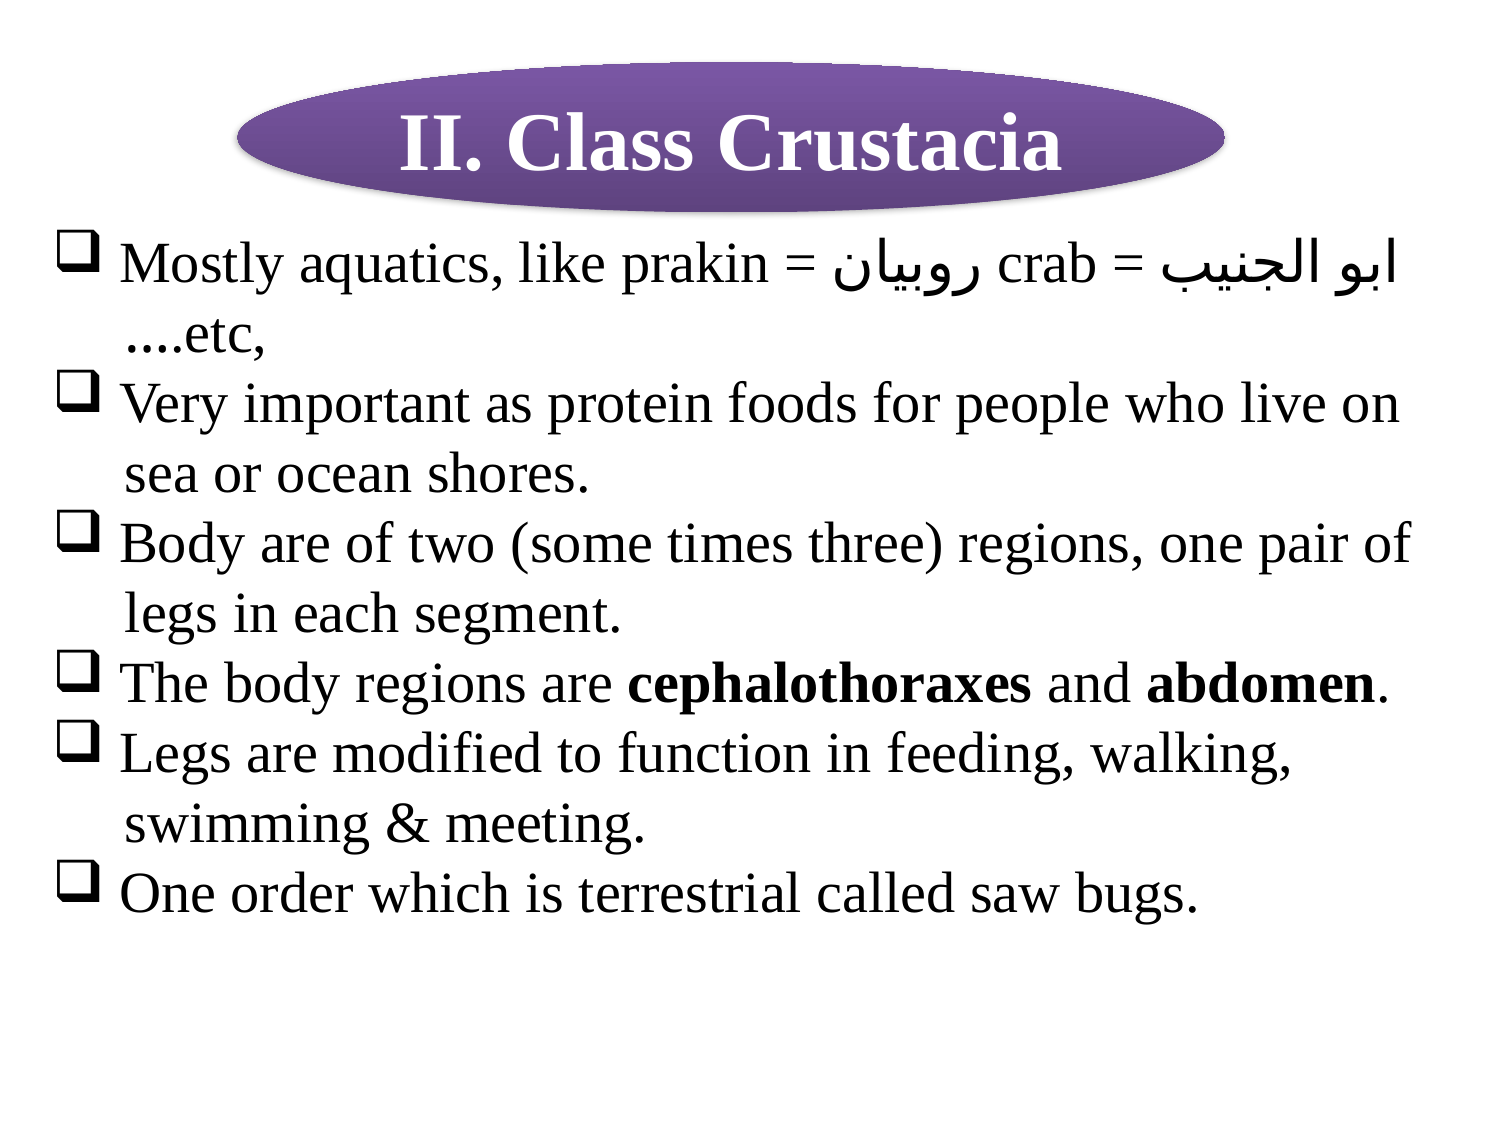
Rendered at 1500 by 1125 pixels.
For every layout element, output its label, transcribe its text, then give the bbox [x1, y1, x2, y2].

text_box II. Class Crustacia [237, 62, 1225, 213]
text_box Mostly aquatics, like prakin = روبيان crab = ابو الجنيب ….etc, Very important as protein foods for people who live on sea or ocean shores. Body are of two (some times three) regions, one pair of legs in each segment. The body regions are cephalothoraxes and abdomen. Legs are modified to function in feeding, walking, swimming & meeting. One order which is terrestrial called saw bugs. [37, 216, 1450, 1001]
